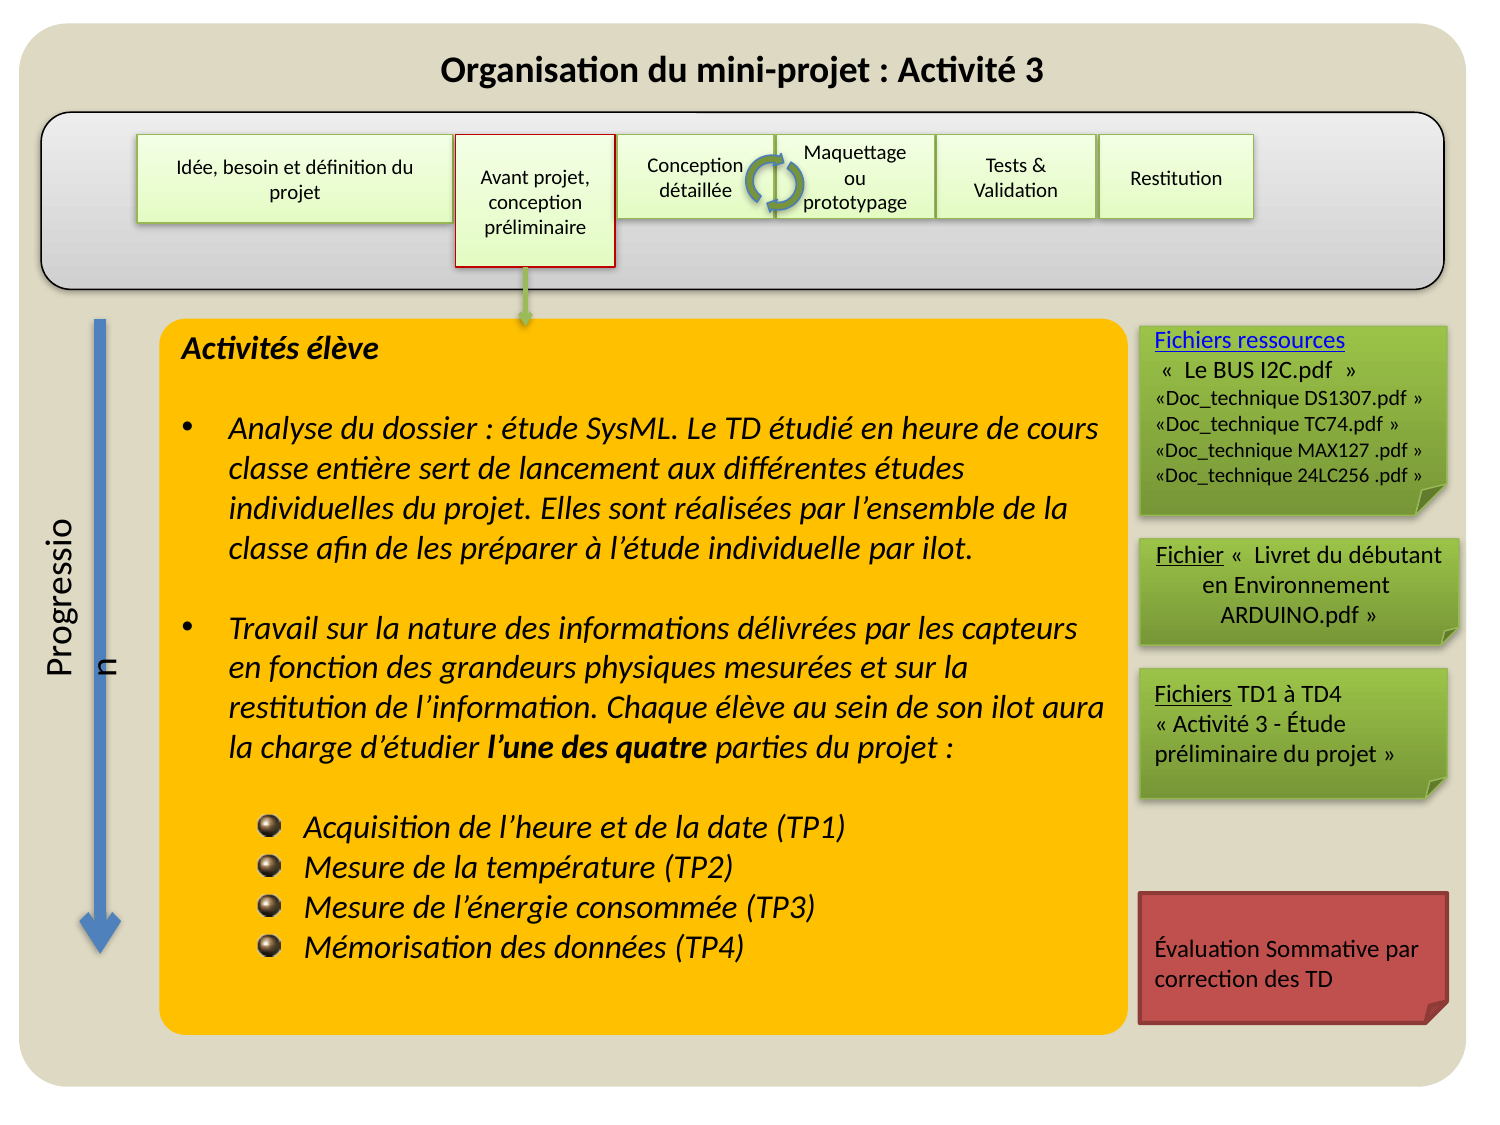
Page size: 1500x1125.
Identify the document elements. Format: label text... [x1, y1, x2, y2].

picture [256, 893, 281, 917]
picture [256, 853, 281, 877]
text_box Fichiers ressources « Le BUS I2C.pdf » «Doc_technique DS1307.pdf » «Doc_technique TC74.pdf » «Doc_technique MAX127 .pdf » «Doc_technique 24LC256 .pdf » [1139, 325, 1448, 517]
text_box Activités élève Analyse du dossier : étude SysML. Le TD étudié en heure de cours classe entière sert de lancement aux différentes études individuelles du projet. Elles sont réalisées par l’ensemble de la classe afin de les préparer à l’étude individuelle par ilot. Travail sur la nature des informations délivrées par les capteurs en fonction des grandeurs physiques mesurées et sur la restitution de l’information. Chaque élève au sein de son ilot aura la charge d’étudier l’une des quatre parties du projet : Acquisition de l’heure et de la date (TP1) Mesure de la température (TP2) Mesure de l’énergie consommée (TP3) Mémorisation des données (TP4) [157, 316, 1130, 1038]
picture [256, 813, 281, 837]
text_box [40, 111, 1445, 291]
picture [256, 933, 281, 957]
text_box Progression [26, 488, 95, 692]
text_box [136, 134, 1254, 268]
text_box Fichiers TD1 à TD4 « Activité 3 - Étude préliminaire du projet » [1139, 667, 1448, 800]
text_box Évaluation Sommative par correction des TD [1137, 891, 1450, 1026]
text_box Fichier « Livret du débutant en Environnement ARDUINO.pdf » [1138, 538, 1460, 646]
text_box Organisation du mini-projet : Activité 3 [16, 21, 1469, 1089]
